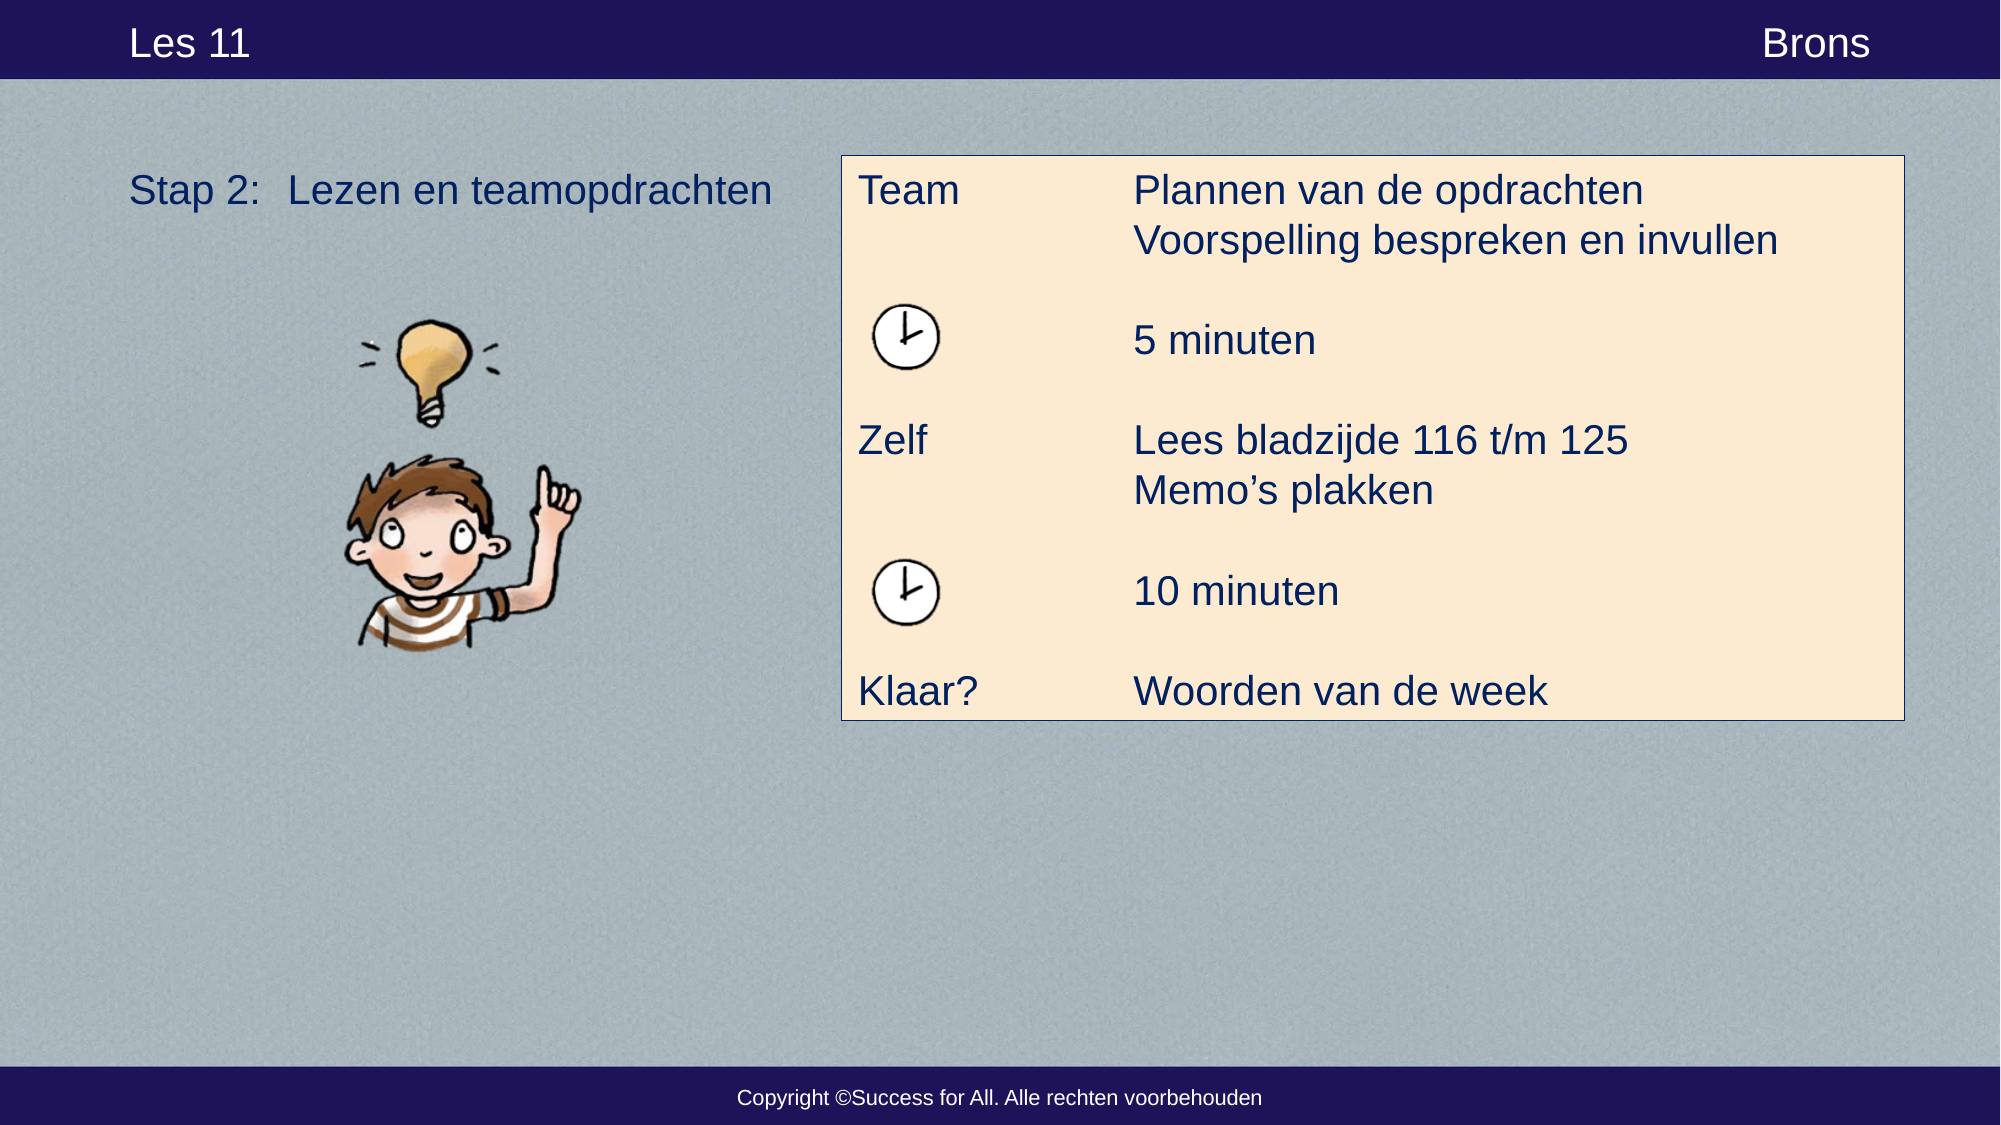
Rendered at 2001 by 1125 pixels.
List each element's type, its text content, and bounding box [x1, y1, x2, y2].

text_box Stap 2: Lezen en teamopdrachten [114, 155, 841, 271]
text_box Team Plannen van de opdrachten Voorspelling bespreken en invullen 5 minuten Zelf Lees bladzijde 116 t/m 125 Memo’s plakken 10 minuten Klaar? Woorden van de week [841, 155, 1905, 721]
picture [0, 0, 2001, 1125]
text_box Copyright ©Success for All. Alle rechten voorbehouden [0, 1076, 2000, 1125]
text_box Les 11 [114, 8, 354, 73]
text_box Brons [999, 8, 1886, 73]
